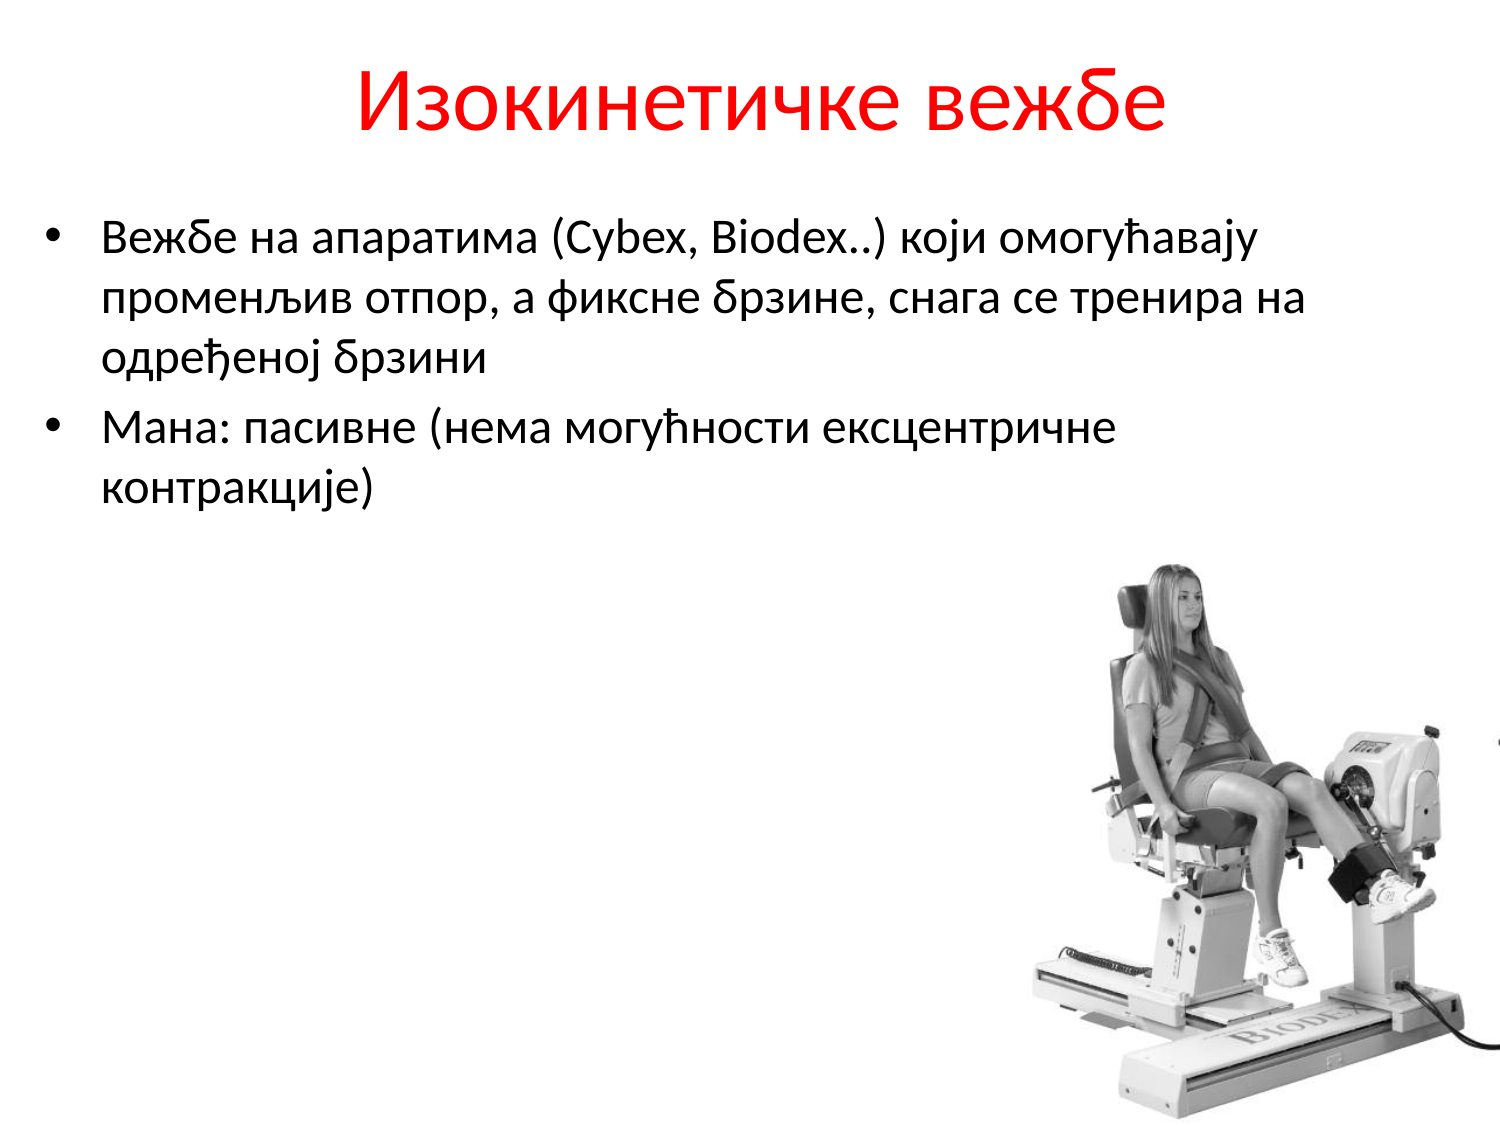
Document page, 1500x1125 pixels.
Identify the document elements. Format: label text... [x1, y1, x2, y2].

picture [1024, 562, 1500, 1125]
list Вежбе на апаратима (Cybex, Biodex..) који омогућавају променљив отпор, а фиксне брзине, снага се тренира на одређеној брзини Мана: пасивне (нема могућности ексцентричне контракције) [29, 196, 1380, 939]
title Изокинетичке вежбе [76, 0, 1427, 188]
